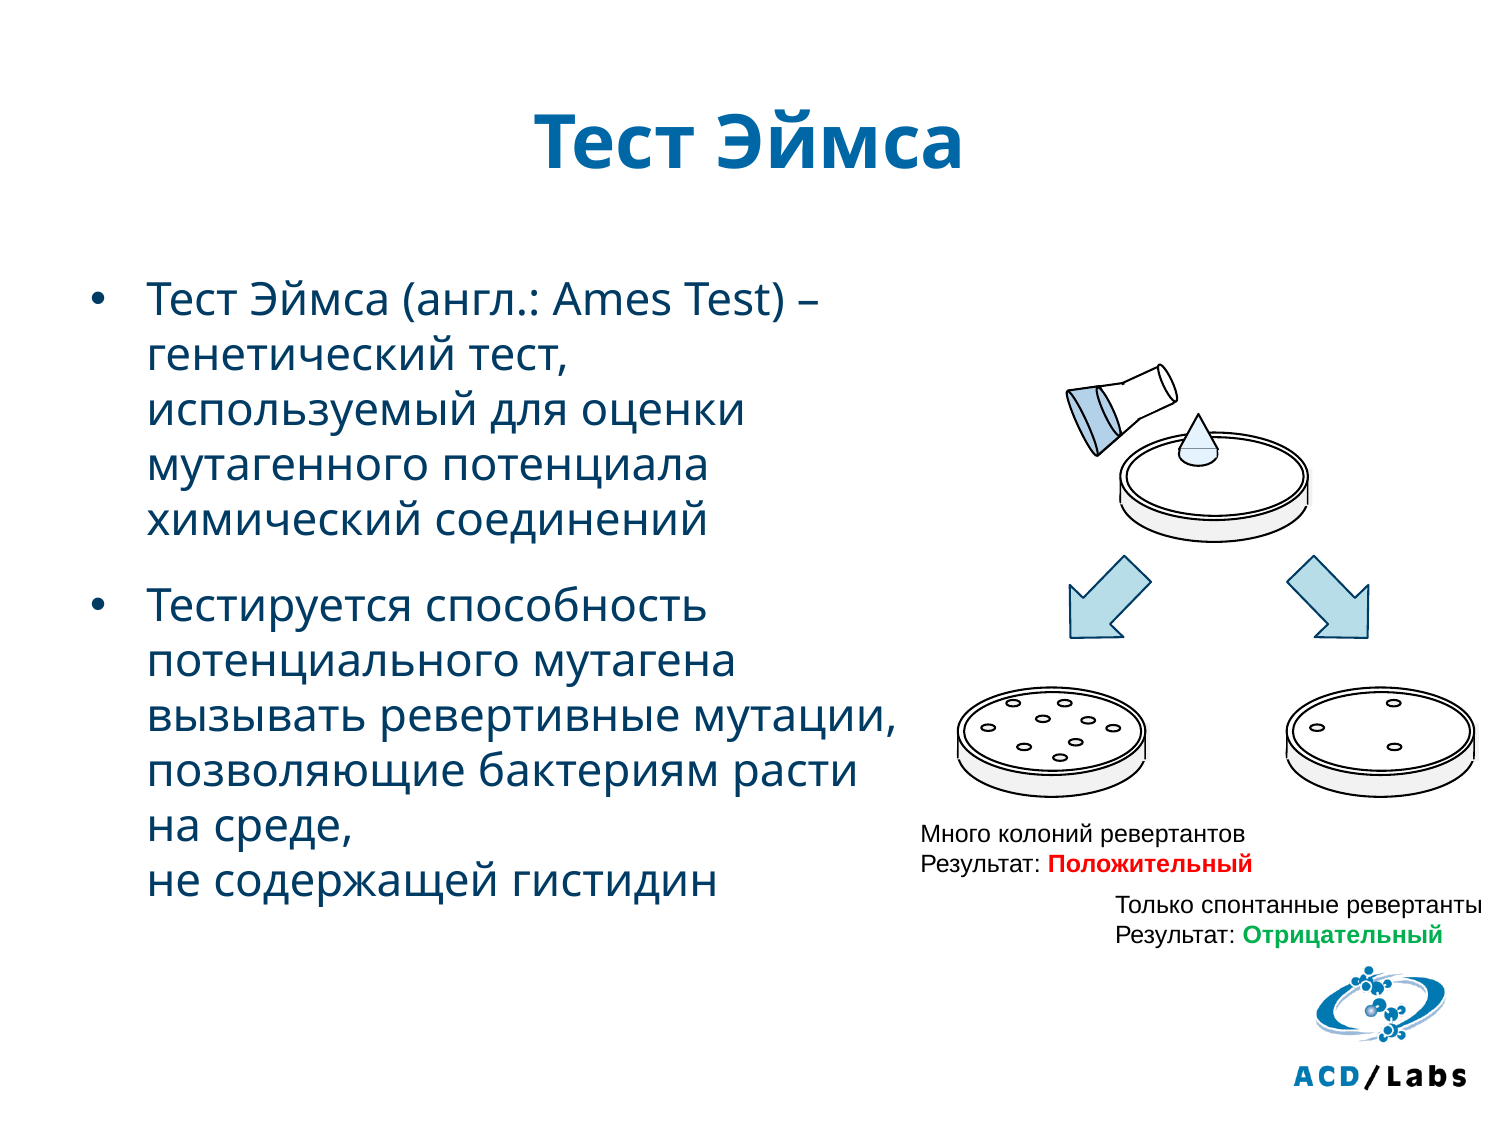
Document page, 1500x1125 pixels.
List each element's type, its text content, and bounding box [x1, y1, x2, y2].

title Тест Эймса [74, 44, 1426, 233]
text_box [957, 687, 1151, 798]
text_box Много колоний ревертантов Результат: Положительный [905, 810, 1269, 886]
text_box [1090, 351, 1163, 457]
text_box [1284, 553, 1371, 641]
text_box Только спонтанные ревертанты Результат: Отрицательный [1100, 881, 1499, 956]
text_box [1286, 687, 1480, 798]
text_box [1120, 432, 1313, 543]
list Тест Эймса (англ.: Ames Test) – генетический тест, используемый для оценки мутагенного потенциала химический соединений Тестируется способность потенциального мутагена вызывать ревертивные мутации, позволяющие бактериям расти на среде, не содержащей гистидин [74, 262, 916, 1006]
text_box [1178, 413, 1219, 467]
text_box [1067, 553, 1154, 641]
picture [1293, 964, 1471, 1101]
